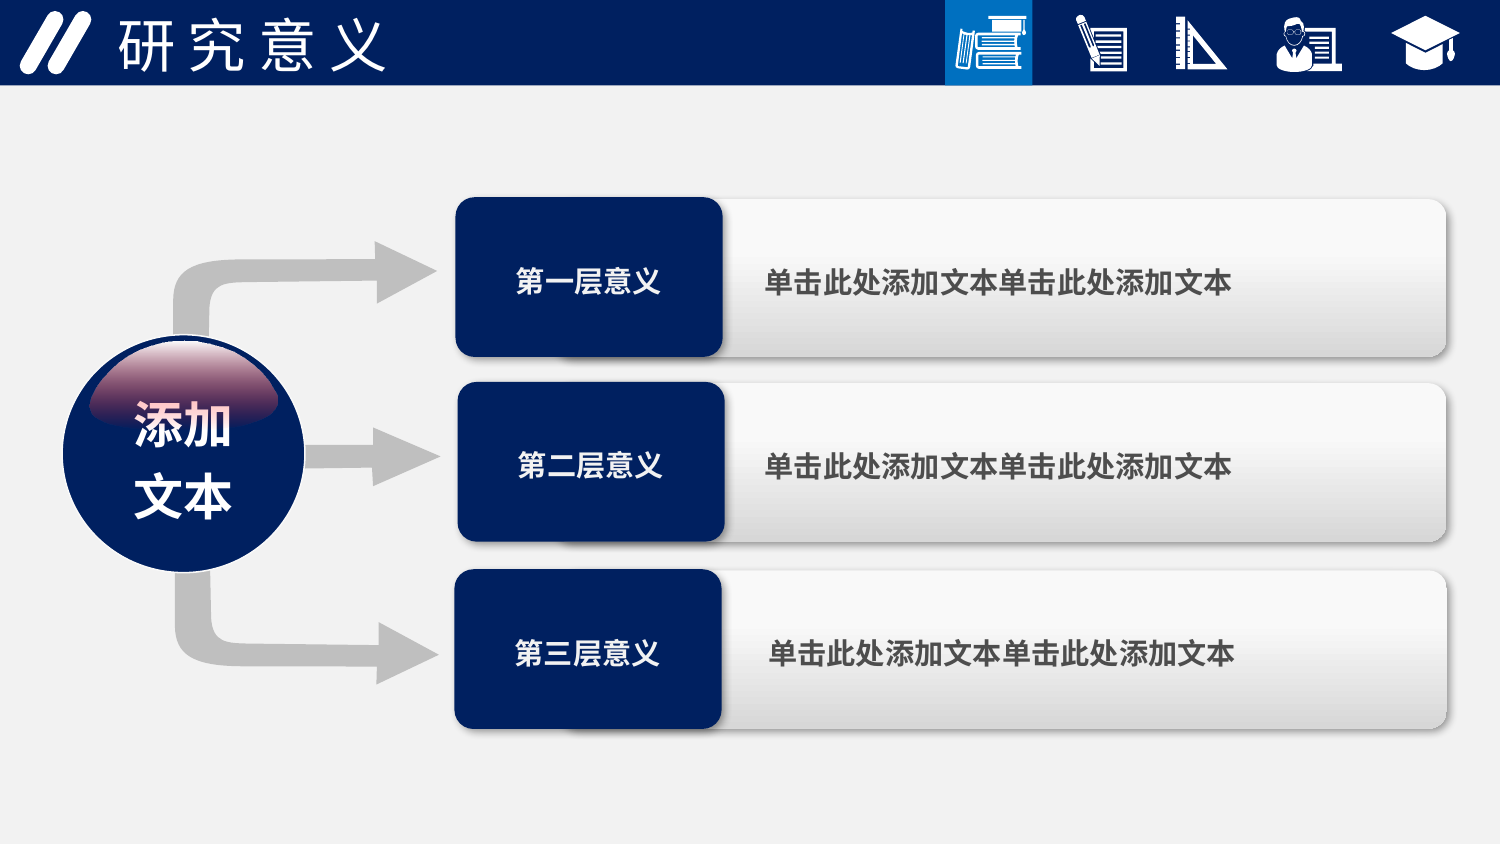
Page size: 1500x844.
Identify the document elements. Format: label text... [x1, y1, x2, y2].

text_box 单击此处添加文本单击此处添加文本 [723, 383, 1447, 542]
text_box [61, 334, 306, 573]
text_box [310, 427, 441, 487]
text_box 第二层意义 [457, 381, 725, 542]
text_box 第三层意义 [454, 569, 722, 729]
text_box 单击此处添加文本单击此处添加文本 [718, 570, 1447, 729]
text_box 第一层意义 [455, 197, 723, 357]
text_box [173, 241, 438, 333]
text_box 单击此处添加文本单击此处添加文本 [722, 199, 1447, 357]
text_box 研究意义 [102, 1, 403, 87]
text_box [174, 581, 439, 685]
